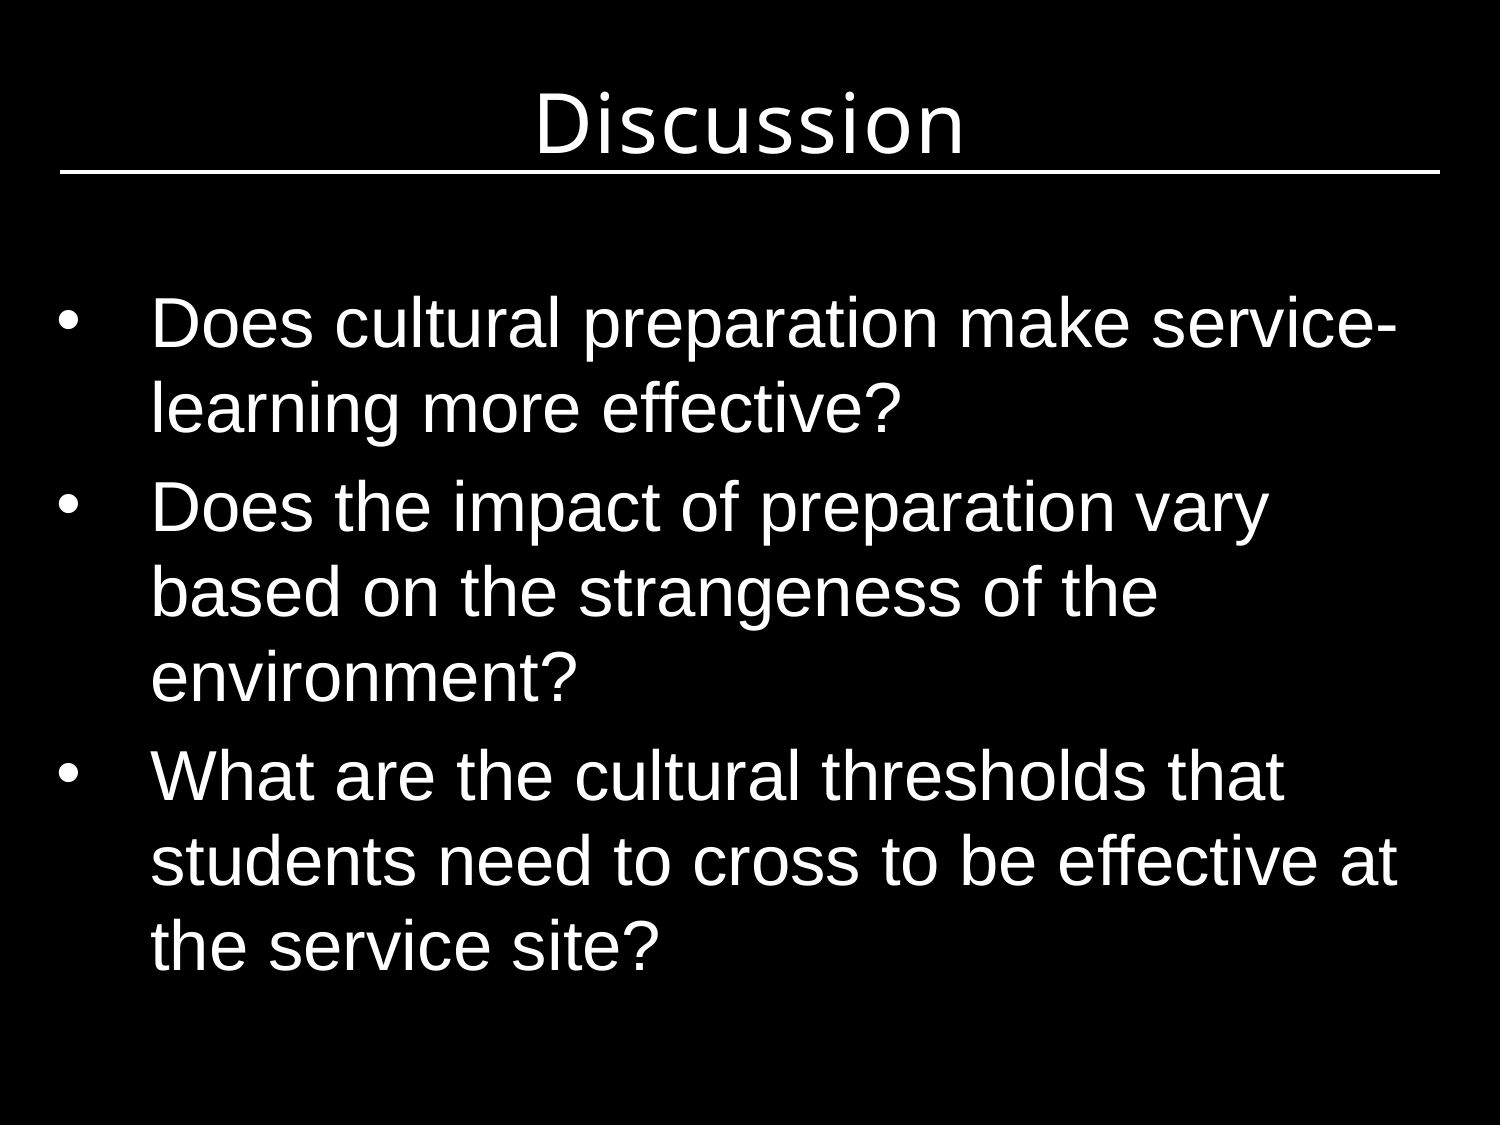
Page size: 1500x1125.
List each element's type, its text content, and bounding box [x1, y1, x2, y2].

title Discussion [0, 0, 1500, 185]
subtitle Does cultural preparation make service-learning more effective? Does the impact of preparation vary based on the strangeness of the environment? What are the cultural thresholds that students need to cross to be effective at the service site? [41, 261, 1459, 1099]
